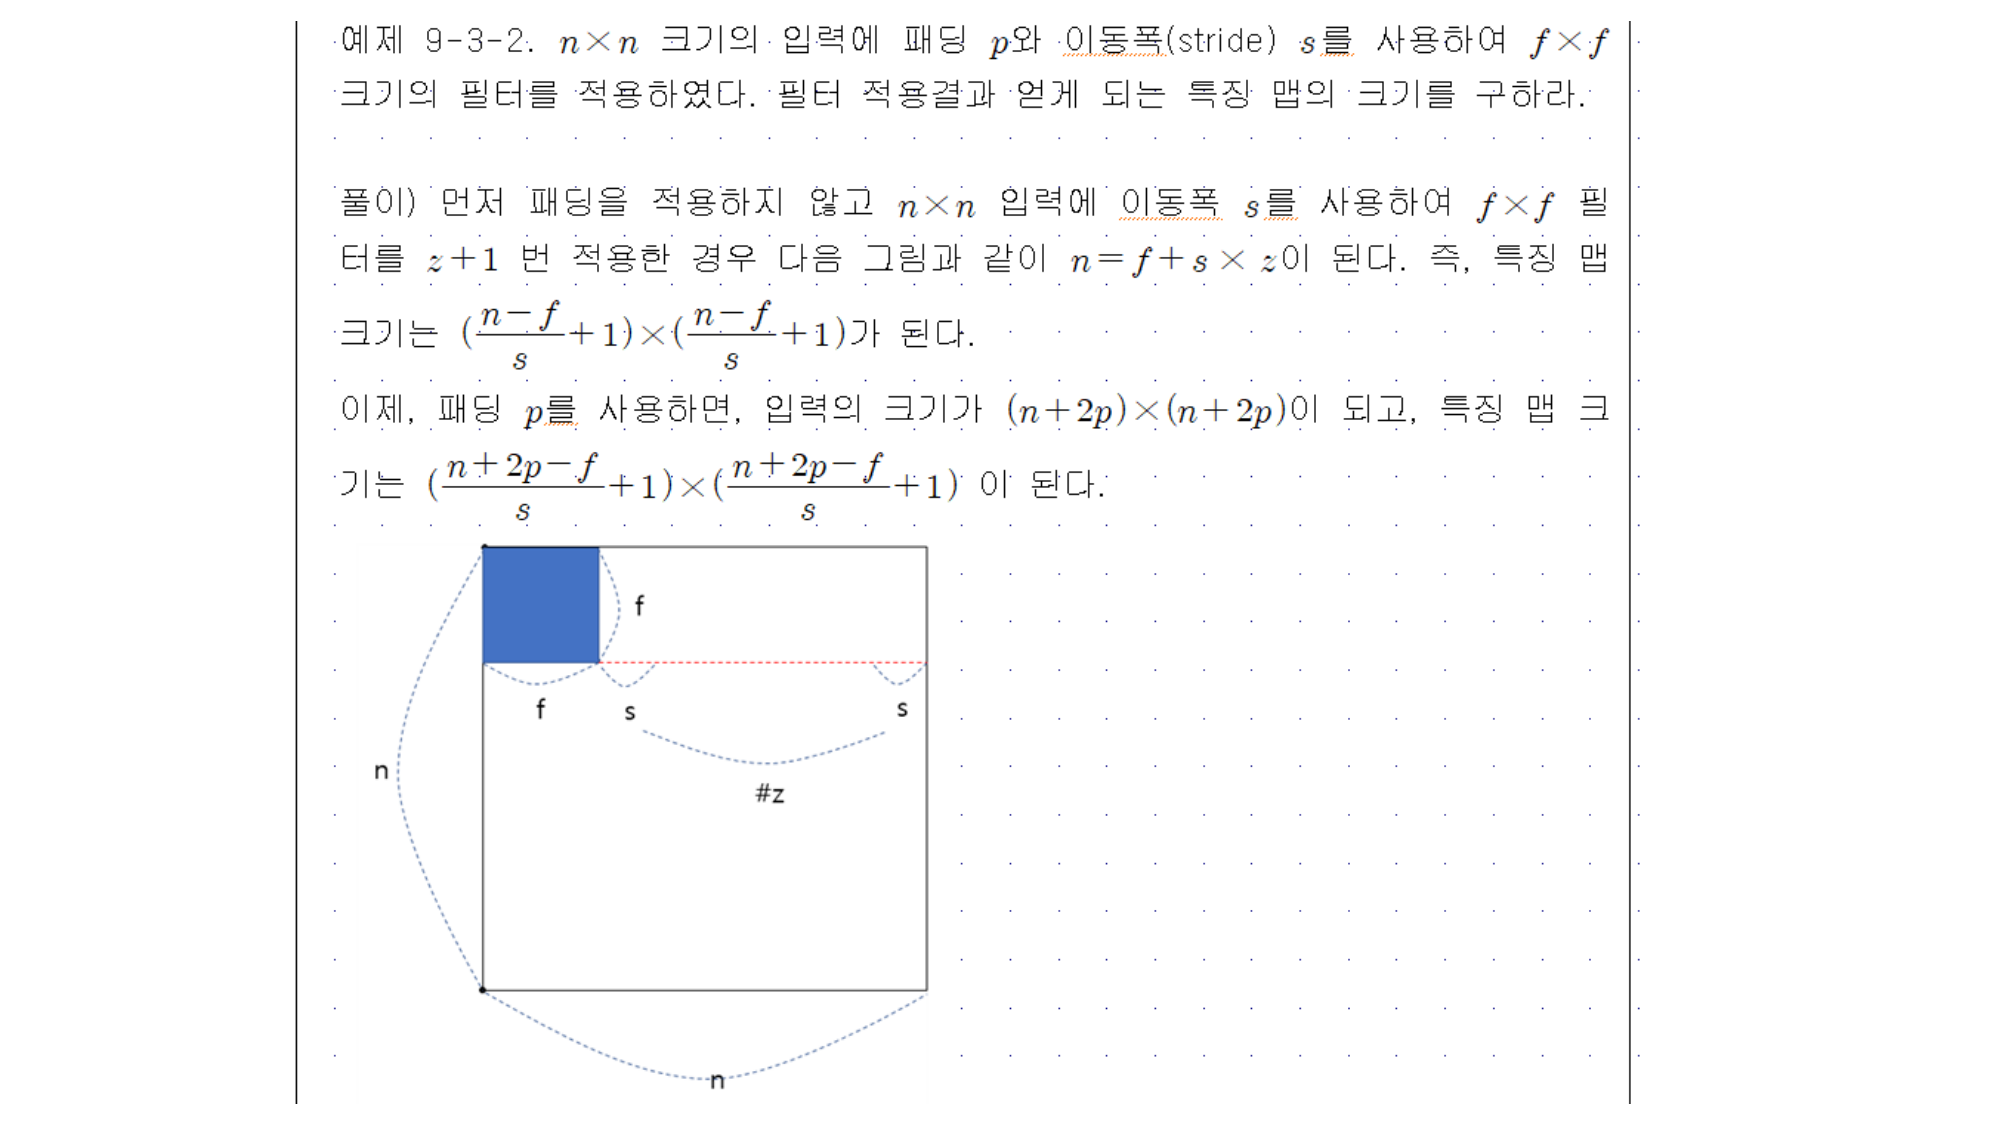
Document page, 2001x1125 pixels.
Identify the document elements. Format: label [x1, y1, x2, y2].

picture [290, 21, 1656, 1104]
